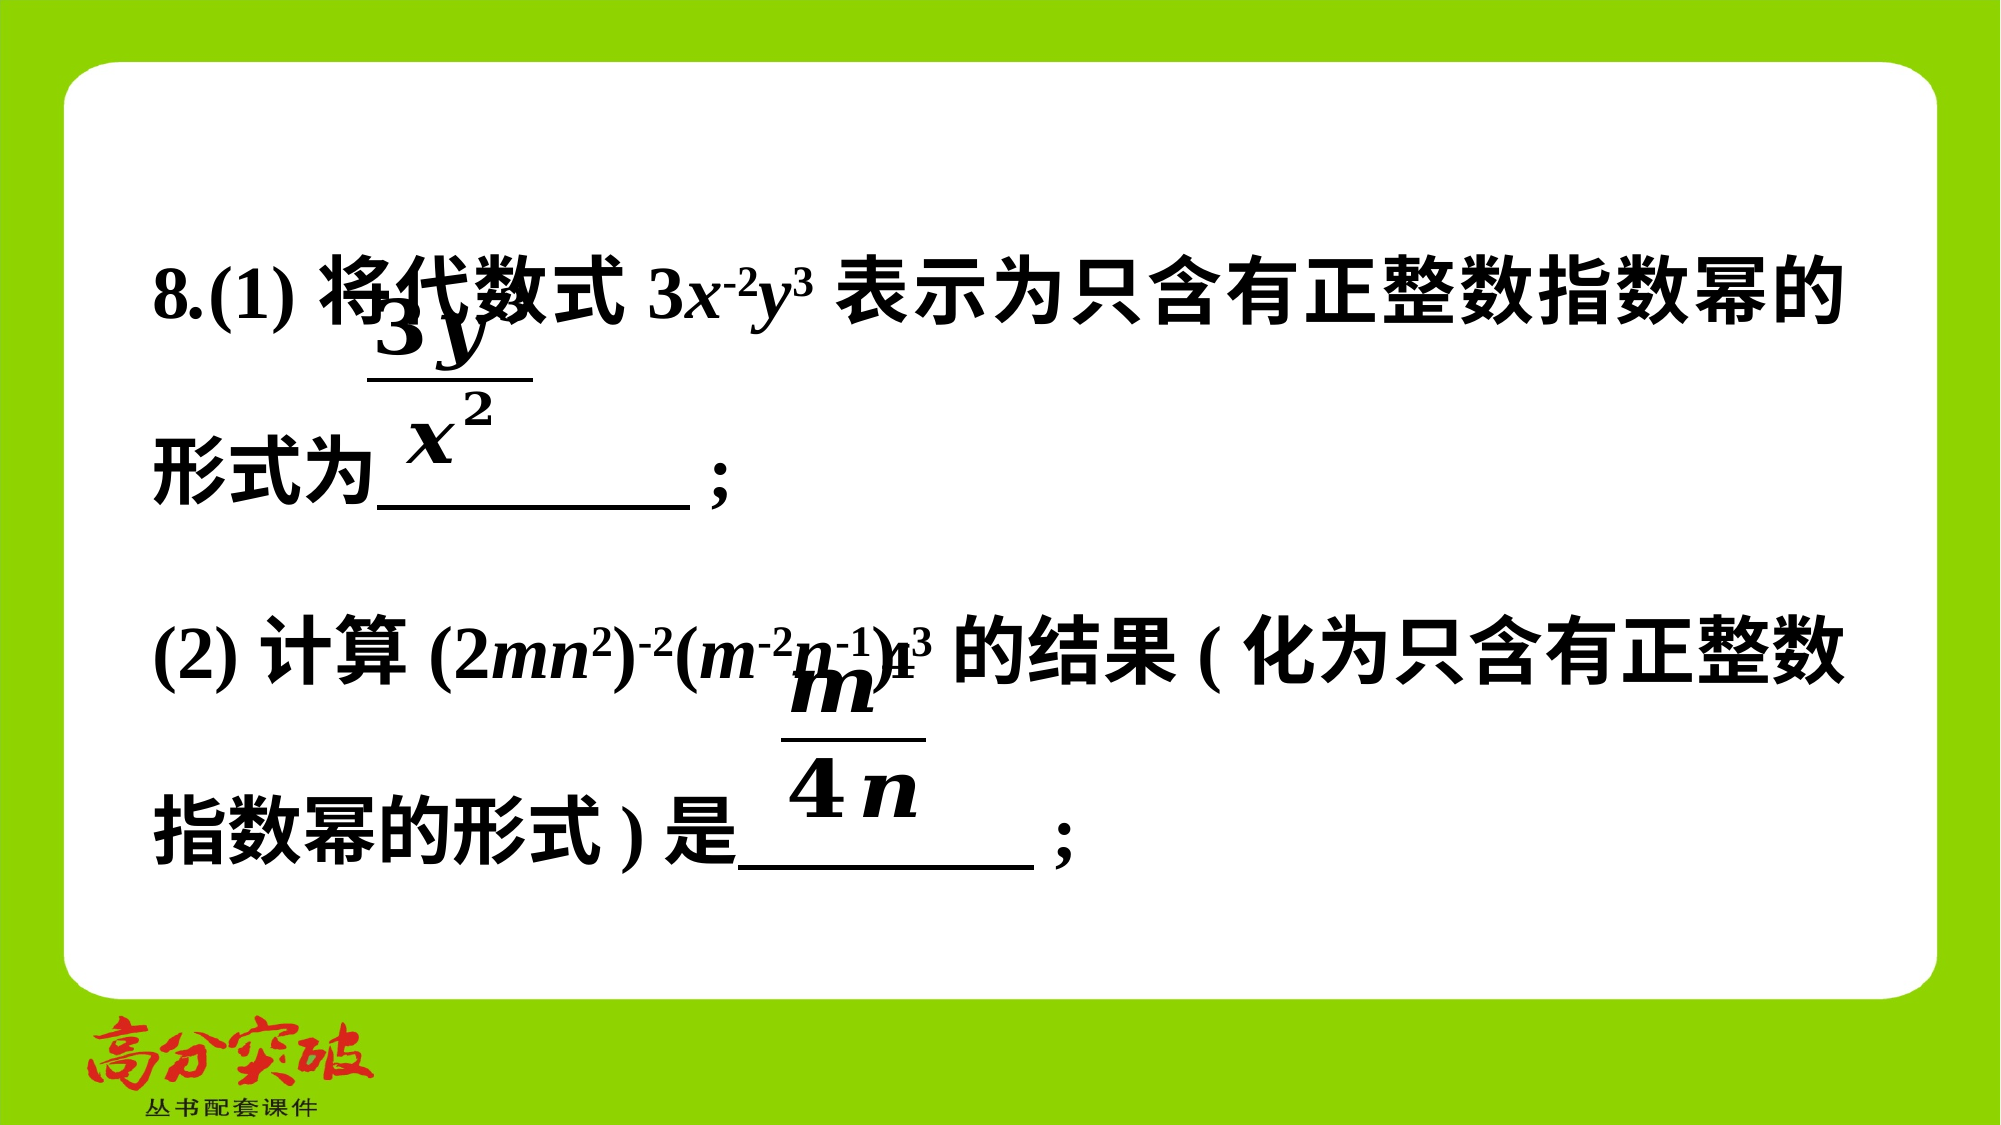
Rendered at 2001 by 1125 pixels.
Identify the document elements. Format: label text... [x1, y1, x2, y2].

text_box 8.(1)将代数式3x-2y3表示为只含有正整数指数幂的形式为 ; (2)计算(2mn2)-2(m-2n-1)-3的结果(化为只含有正整数指数幂的形式)是 ; [137, 146, 1863, 882]
picture [0, 0, 2001, 1125]
